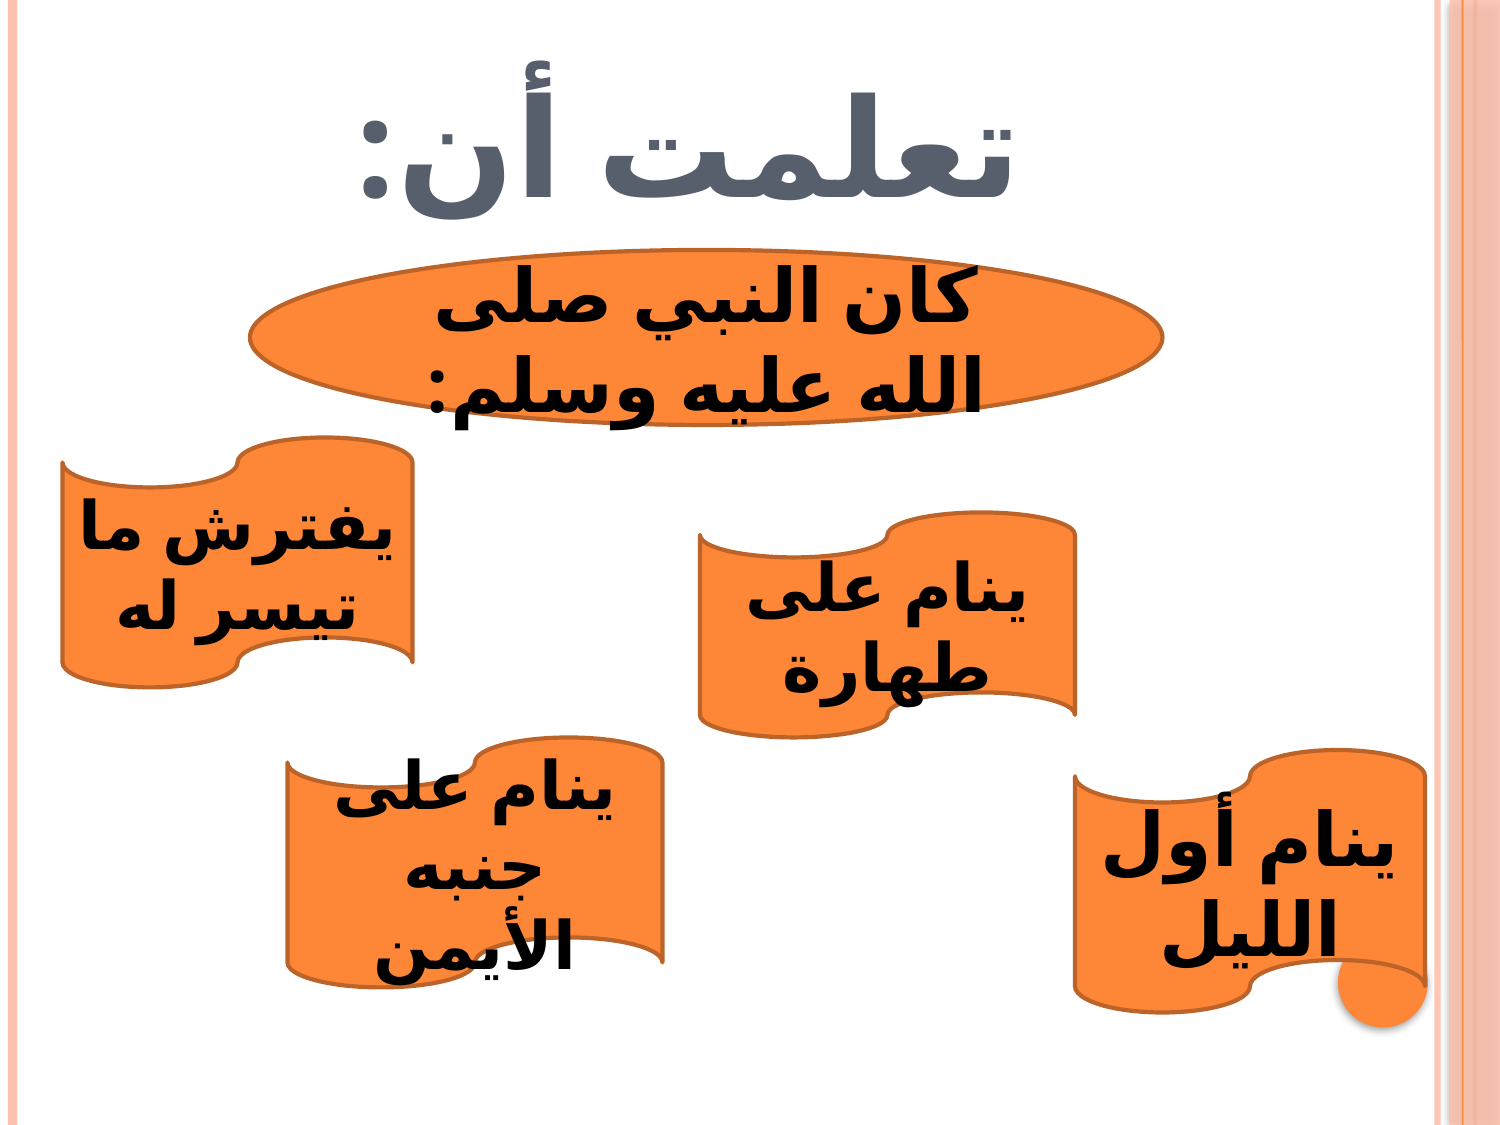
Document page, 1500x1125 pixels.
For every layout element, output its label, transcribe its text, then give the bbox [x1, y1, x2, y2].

title تعلمت أن: [75, 45, 1300, 233]
text_box كان النبي صلى الله عليه وسلم: [247, 247, 1165, 428]
text_box ينام أول الليل [1072, 747, 1428, 1015]
text_box ينام على طهارة [697, 510, 1078, 740]
text_box ينام على جنبه الأيمن [285, 735, 665, 990]
text_box يفترش ما تيسر له [60, 435, 415, 690]
